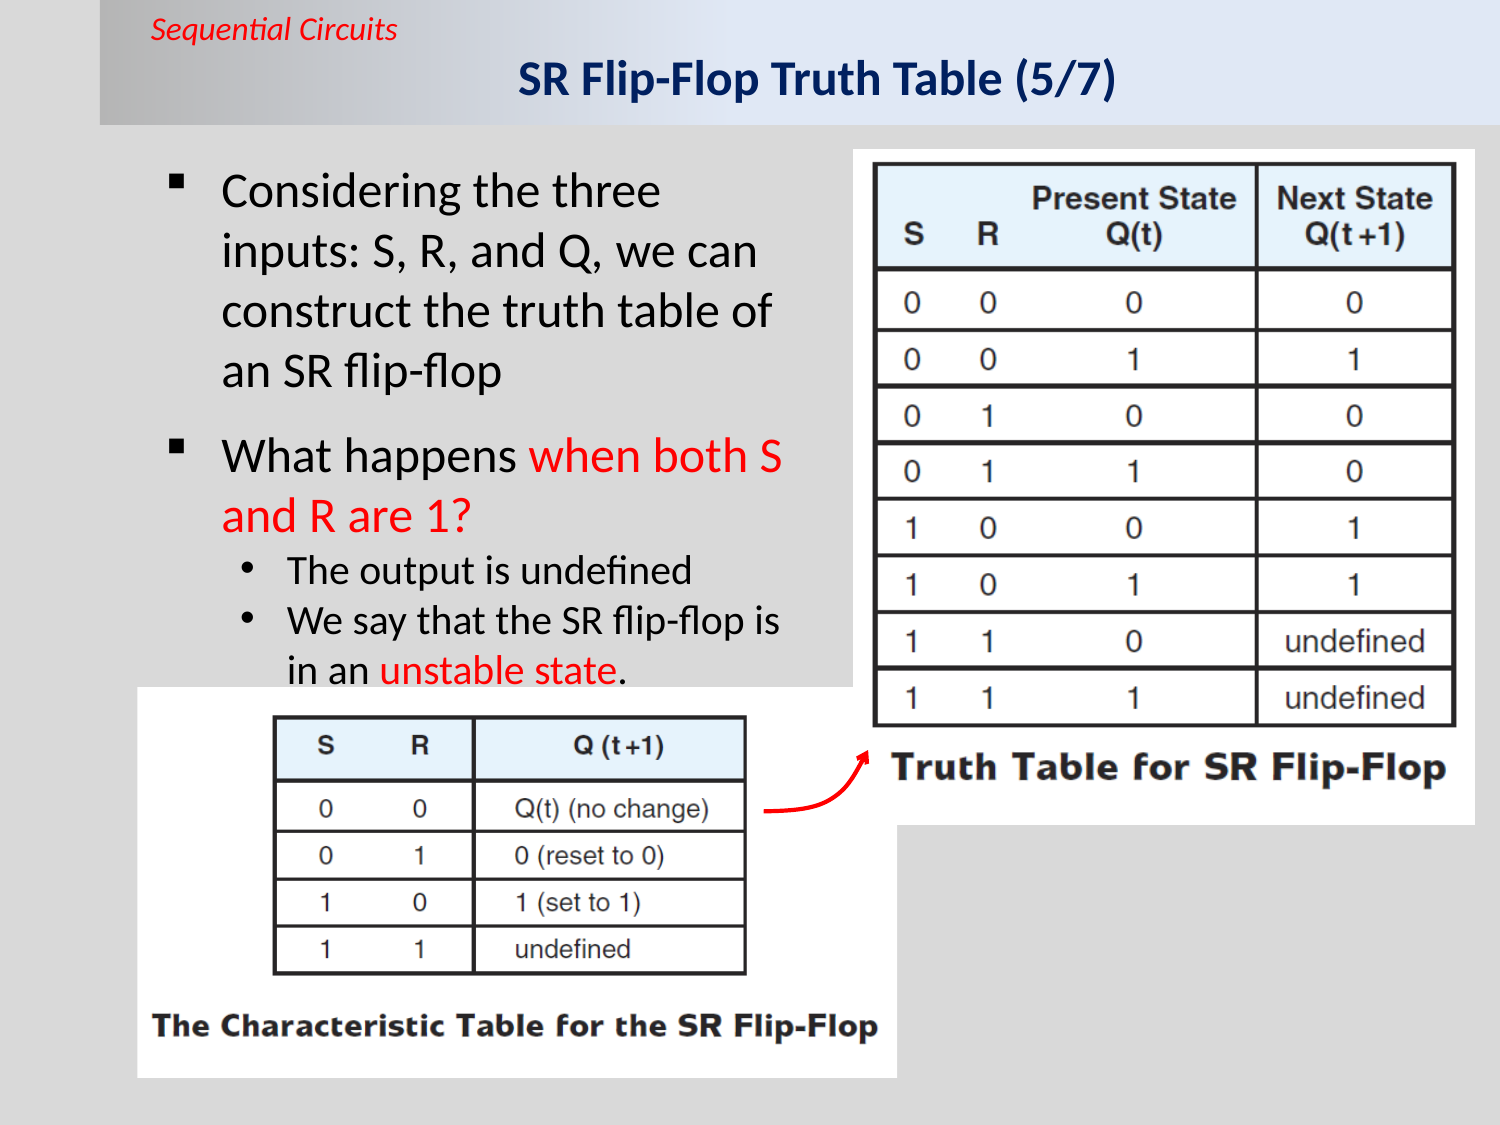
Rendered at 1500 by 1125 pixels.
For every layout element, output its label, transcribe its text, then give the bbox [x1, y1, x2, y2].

list Sequential Circuits [135, 0, 625, 50]
list Considering the three inputs: S, R, and Q, we can construct the truth table of an SR flip-flop What happens when both S and R are 1? The output is undefined We say that the SR flip-flop is in an unstable state. [150, 149, 813, 685]
title SR Flip-Flop Truth Table (5/7) [135, 37, 1500, 113]
picture [137, 149, 1476, 1078]
